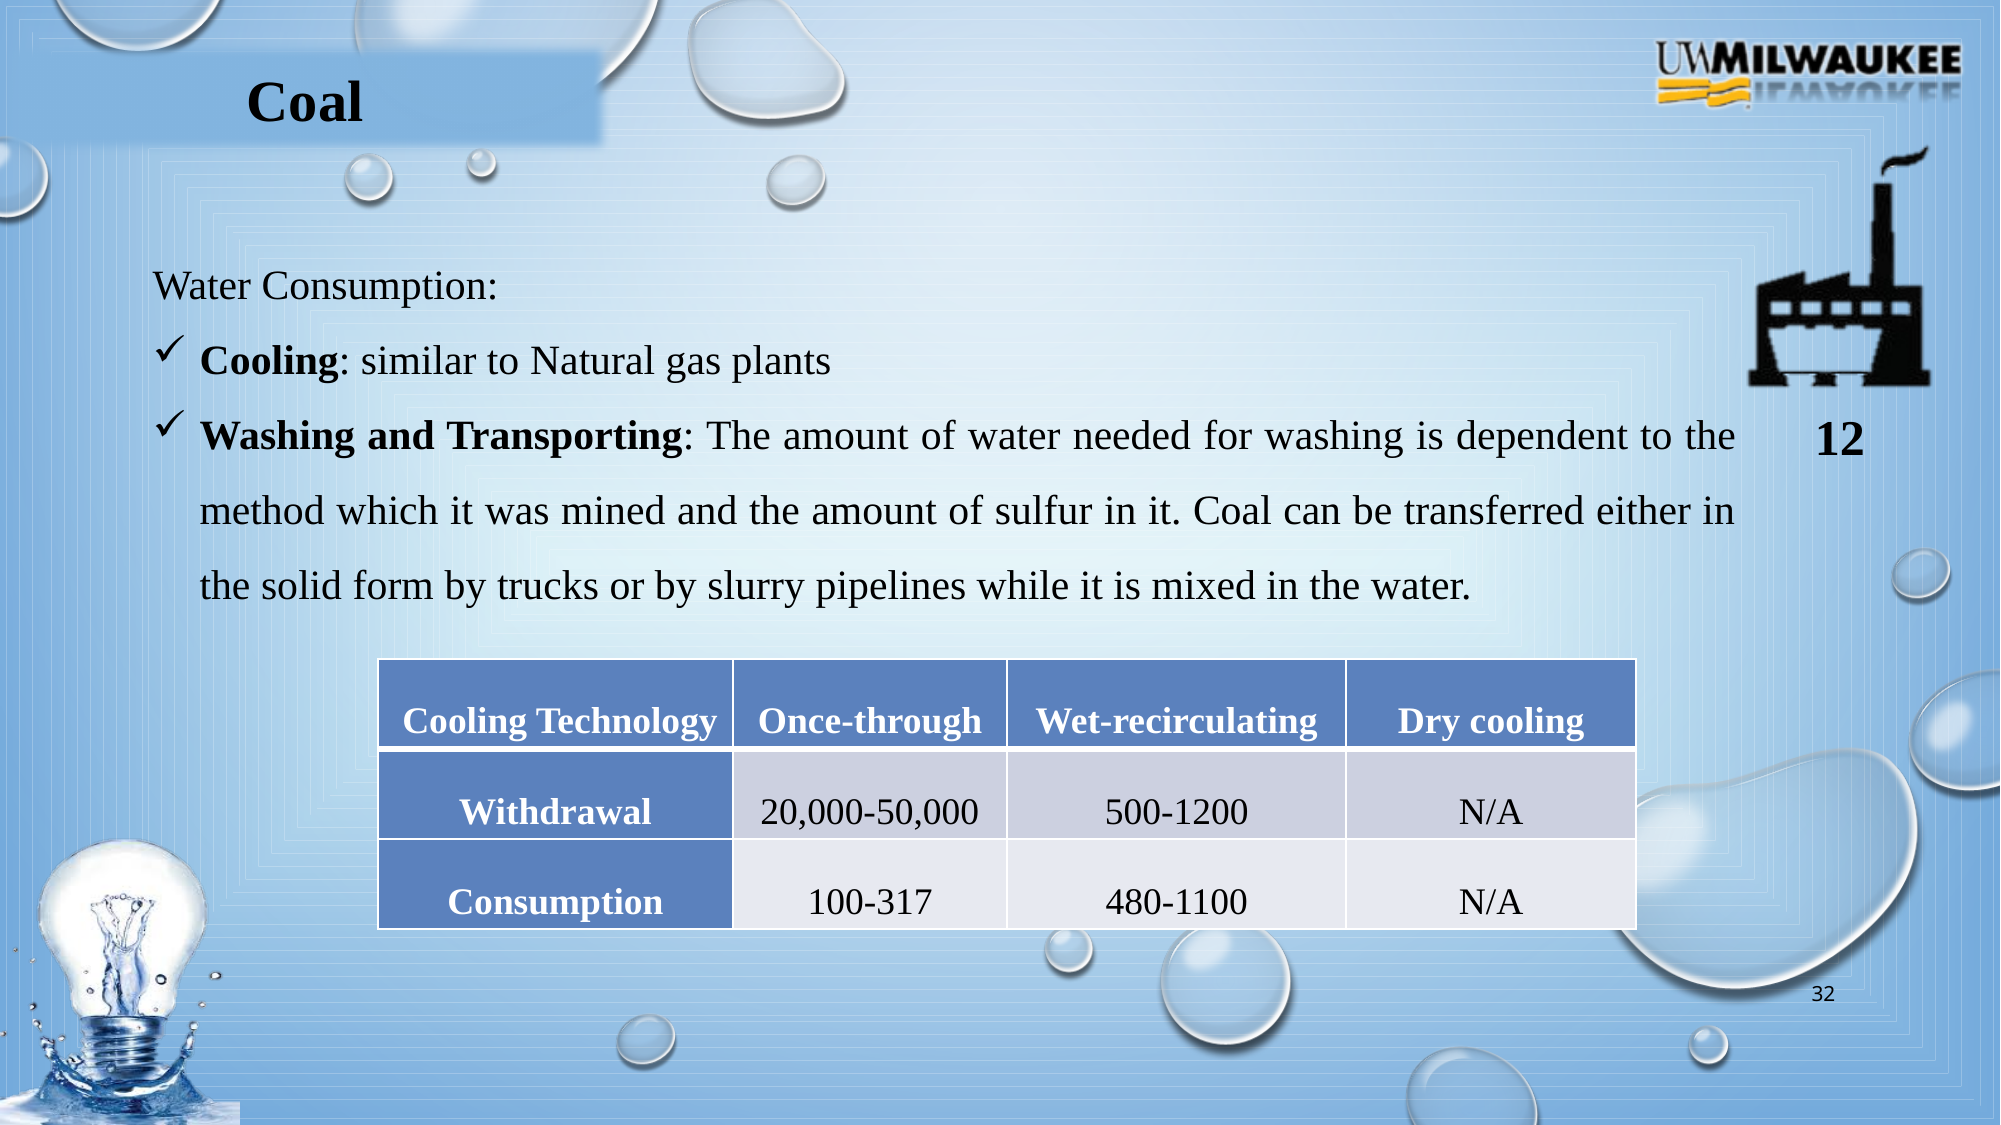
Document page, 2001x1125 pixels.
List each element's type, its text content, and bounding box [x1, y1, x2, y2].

table_cell 480-1100 [1008, 840, 1345, 928]
text_box 12 [1799, 427, 1943, 473]
table_cell Withdrawal [379, 752, 732, 838]
text_box Coal [16, 57, 595, 139]
picture [0, 0, 2000, 1125]
text_box Water Consumption: Cooling: similar to Natural gas plants Washing and Transporting: The amount of water needed for washing is dependent to the method which it was mined and the amount of sulfur in it. Coal can be transferred either in the solid form by trucks or by slurry pipelines while it is mixed in the water. [137, 225, 1752, 616]
table_cell 100-317 [734, 840, 1006, 928]
table_cell N/A [1347, 752, 1635, 838]
table_header Dry cooling [1347, 660, 1635, 746]
table_header Cooling Technology [379, 660, 732, 746]
table_header Once-through [734, 660, 1006, 746]
table_cell 500-1200 [1008, 752, 1345, 838]
table_cell N/A [1347, 840, 1635, 928]
table_cell Consumption [379, 840, 732, 928]
slide_number 32 [1724, 965, 1851, 1025]
table_cell 20,000-50,000 [734, 752, 1006, 838]
table_header Wet-recirculating [1008, 660, 1345, 746]
